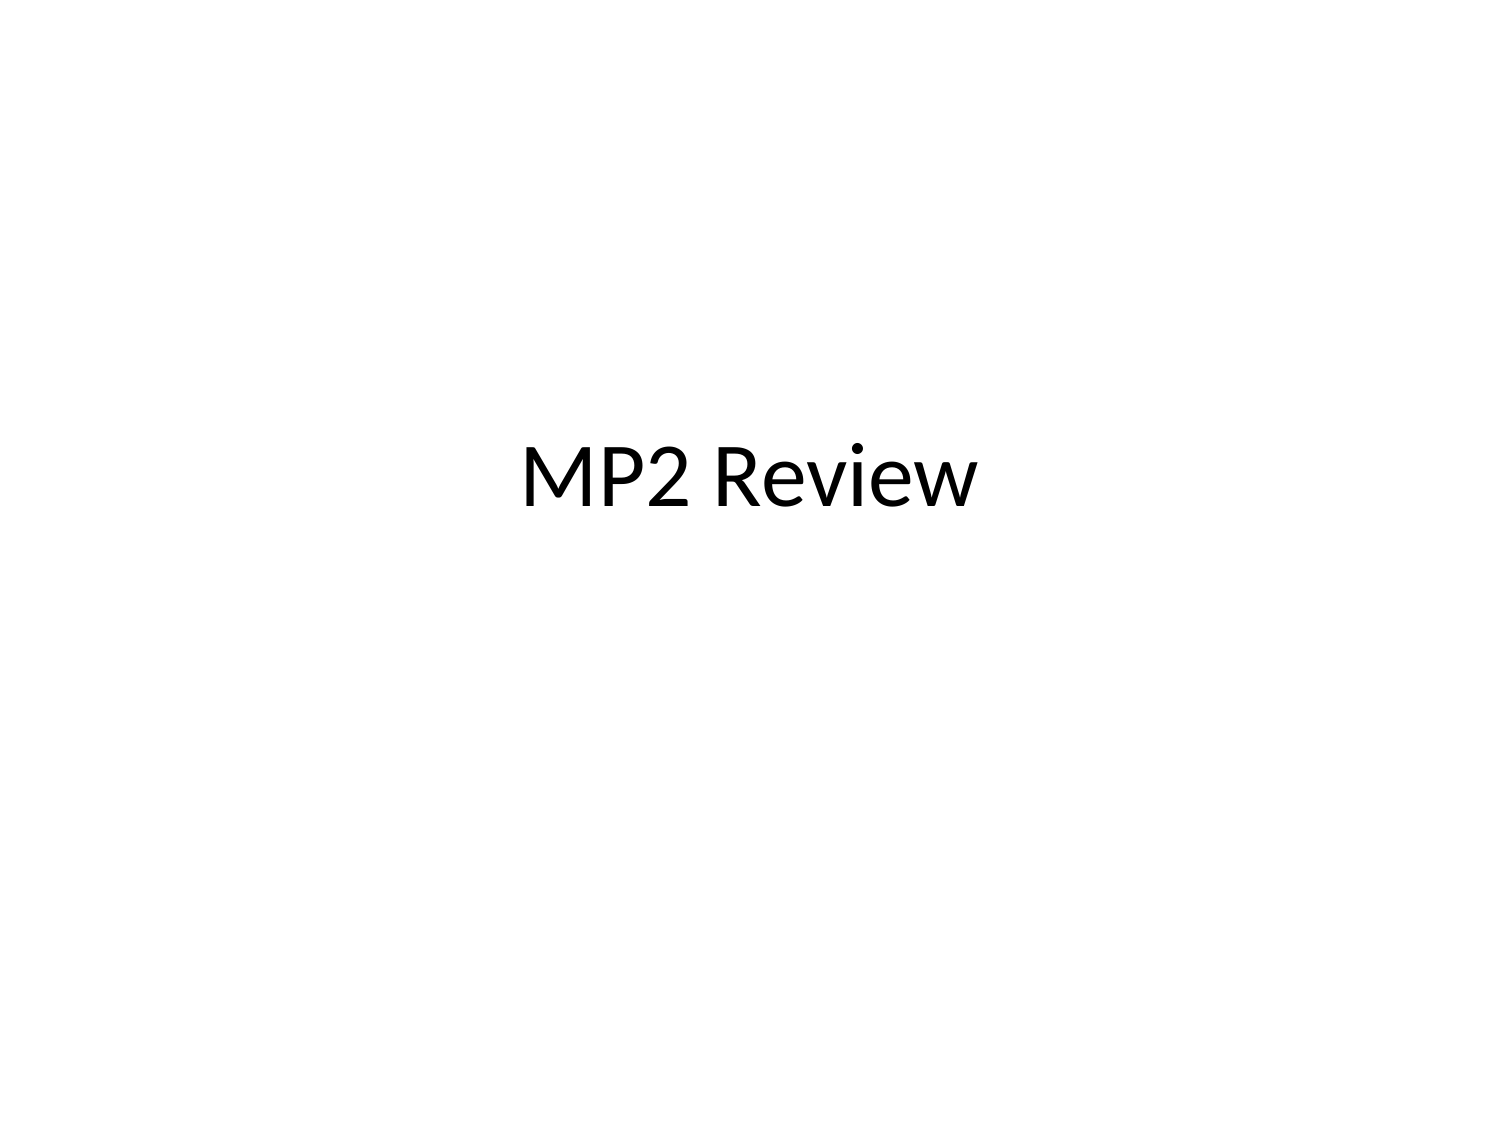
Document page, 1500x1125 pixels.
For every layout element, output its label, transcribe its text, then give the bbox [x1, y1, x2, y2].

title MP2 Review [112, 349, 1388, 591]
